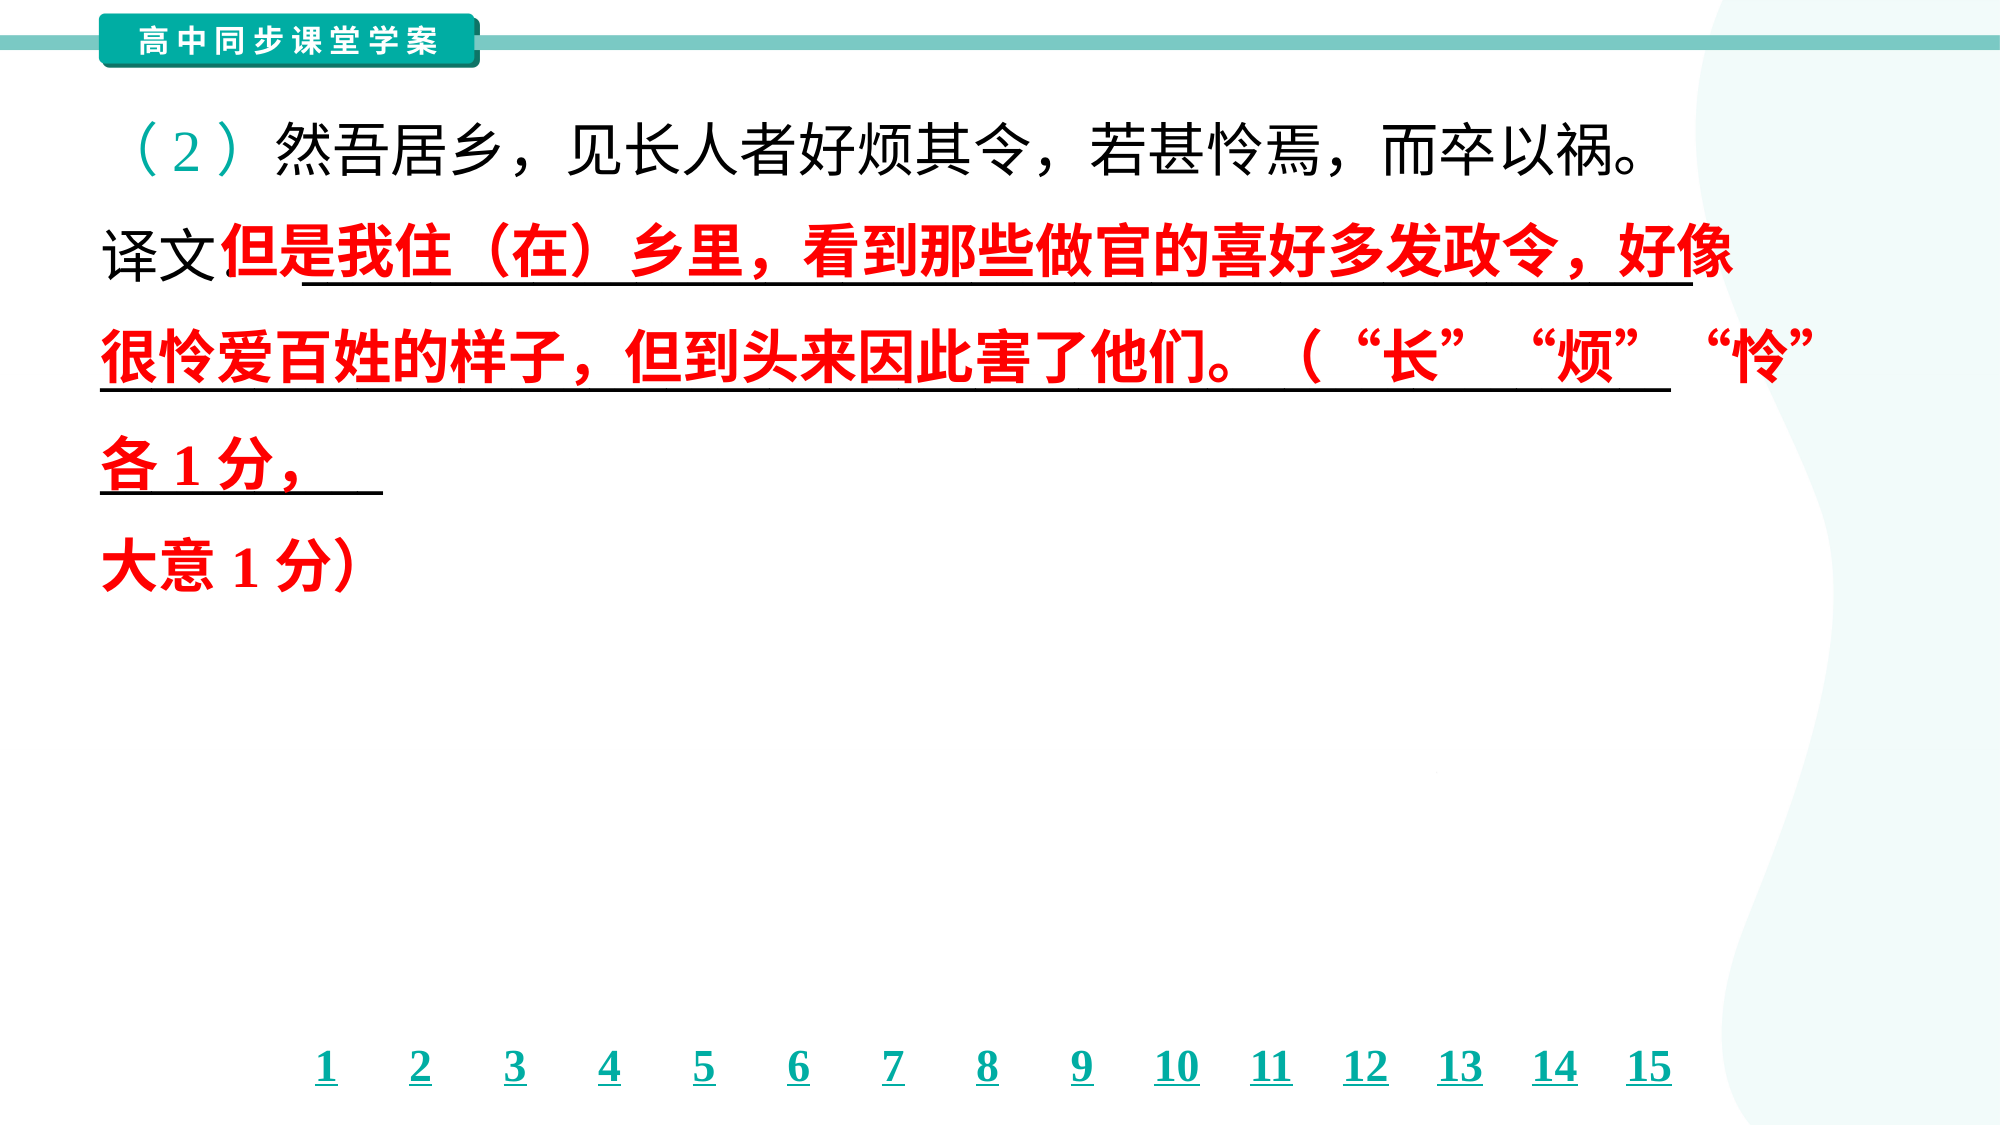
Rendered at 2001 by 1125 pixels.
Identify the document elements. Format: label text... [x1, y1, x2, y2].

text_box 但是我住（在）乡里，看到那些做官的喜好多发政令，好像 很怜爱百姓的样子，但到头来因此害了他们。（“长”“烦”“怜”各1分， 大意1分） [100, 177, 1899, 482]
text_box （2）然吾居乡，见长人者好烦其令，若甚怜焉，而卒以祸。 译文： ______________________________________________________ _____________________________________________________________ ___________ [100, 76, 1899, 177]
picture [0, 0, 2000, 1125]
text_box （2）然吾居乡，见长人者好烦其令，若甚怜焉，而卒以祸。 译文： ______________________________________________________ _____________________________________________________________ ___________ [100, 482, 1899, 487]
